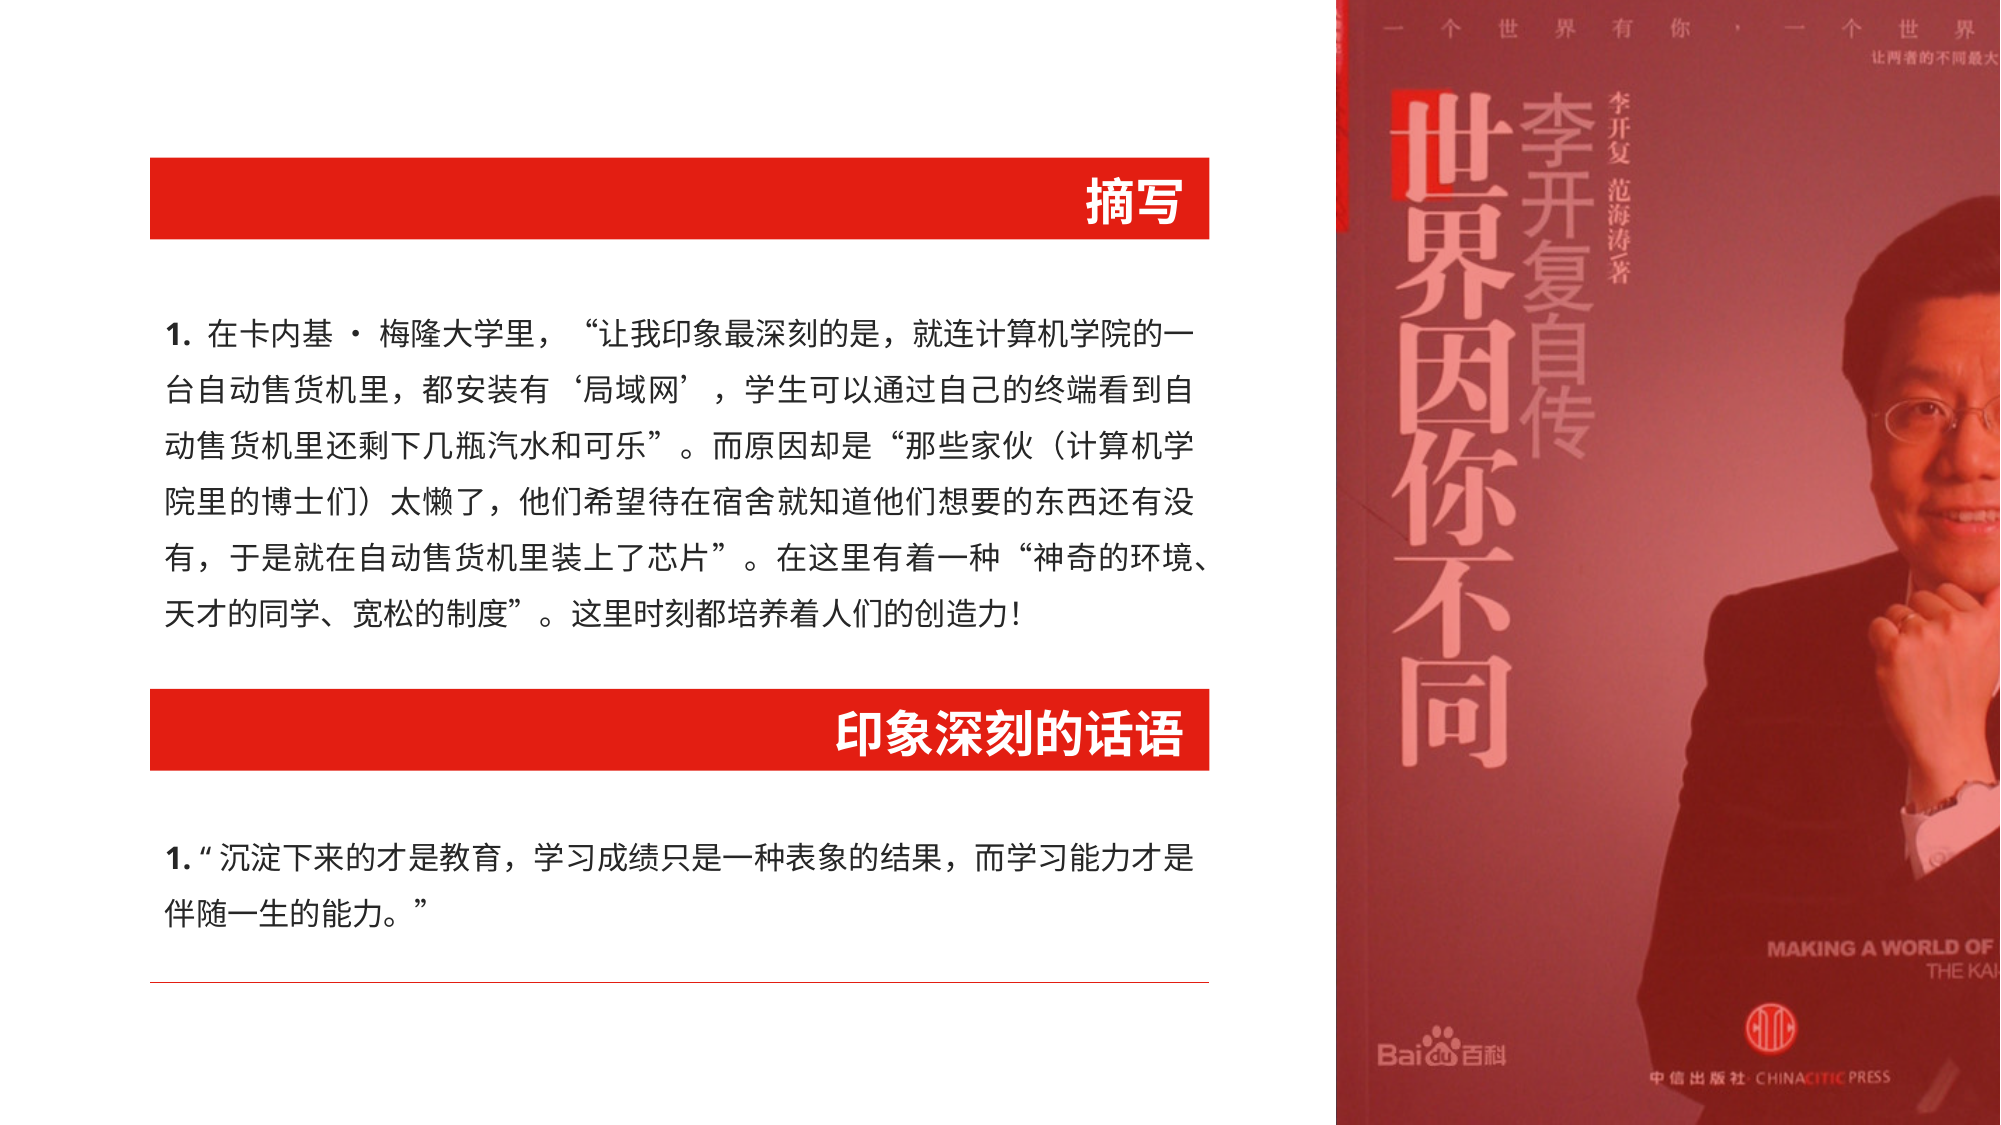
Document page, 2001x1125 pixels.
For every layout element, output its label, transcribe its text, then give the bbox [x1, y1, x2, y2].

picture [1336, 0, 2000, 1125]
text_box 印象深刻的话语 [819, 694, 1200, 770]
text_box [149, 157, 1210, 240]
text_box 1. “沉淀下来的才是教育，学习成绩只是一种表象的结果，而学习能力才是伴随一生的能力。” [150, 811, 1210, 939]
text_box 摘写 [1070, 163, 1201, 239]
text_box 1. 在卡内基 • 梅隆大学里，“让我印象最深刻的是，就连计算机学院的一台自动售货机里，都安装有‘局域网’，学生可以通过自己的终端看到自动售货机里还剩下几瓶汽水和可乐”。而原因却是“那些家伙（计算机学院里的博士们）太懒了，他们希望待在宿舍就知道他们想要的东西还有没有，于是就在自动售货机里装上了芯片”。在这里有着一种“神奇的环境、天才的同学、宽松的制度”。这里时刻都培养着人们的创造力！ [150, 287, 1210, 640]
text_box [149, 688, 1210, 772]
